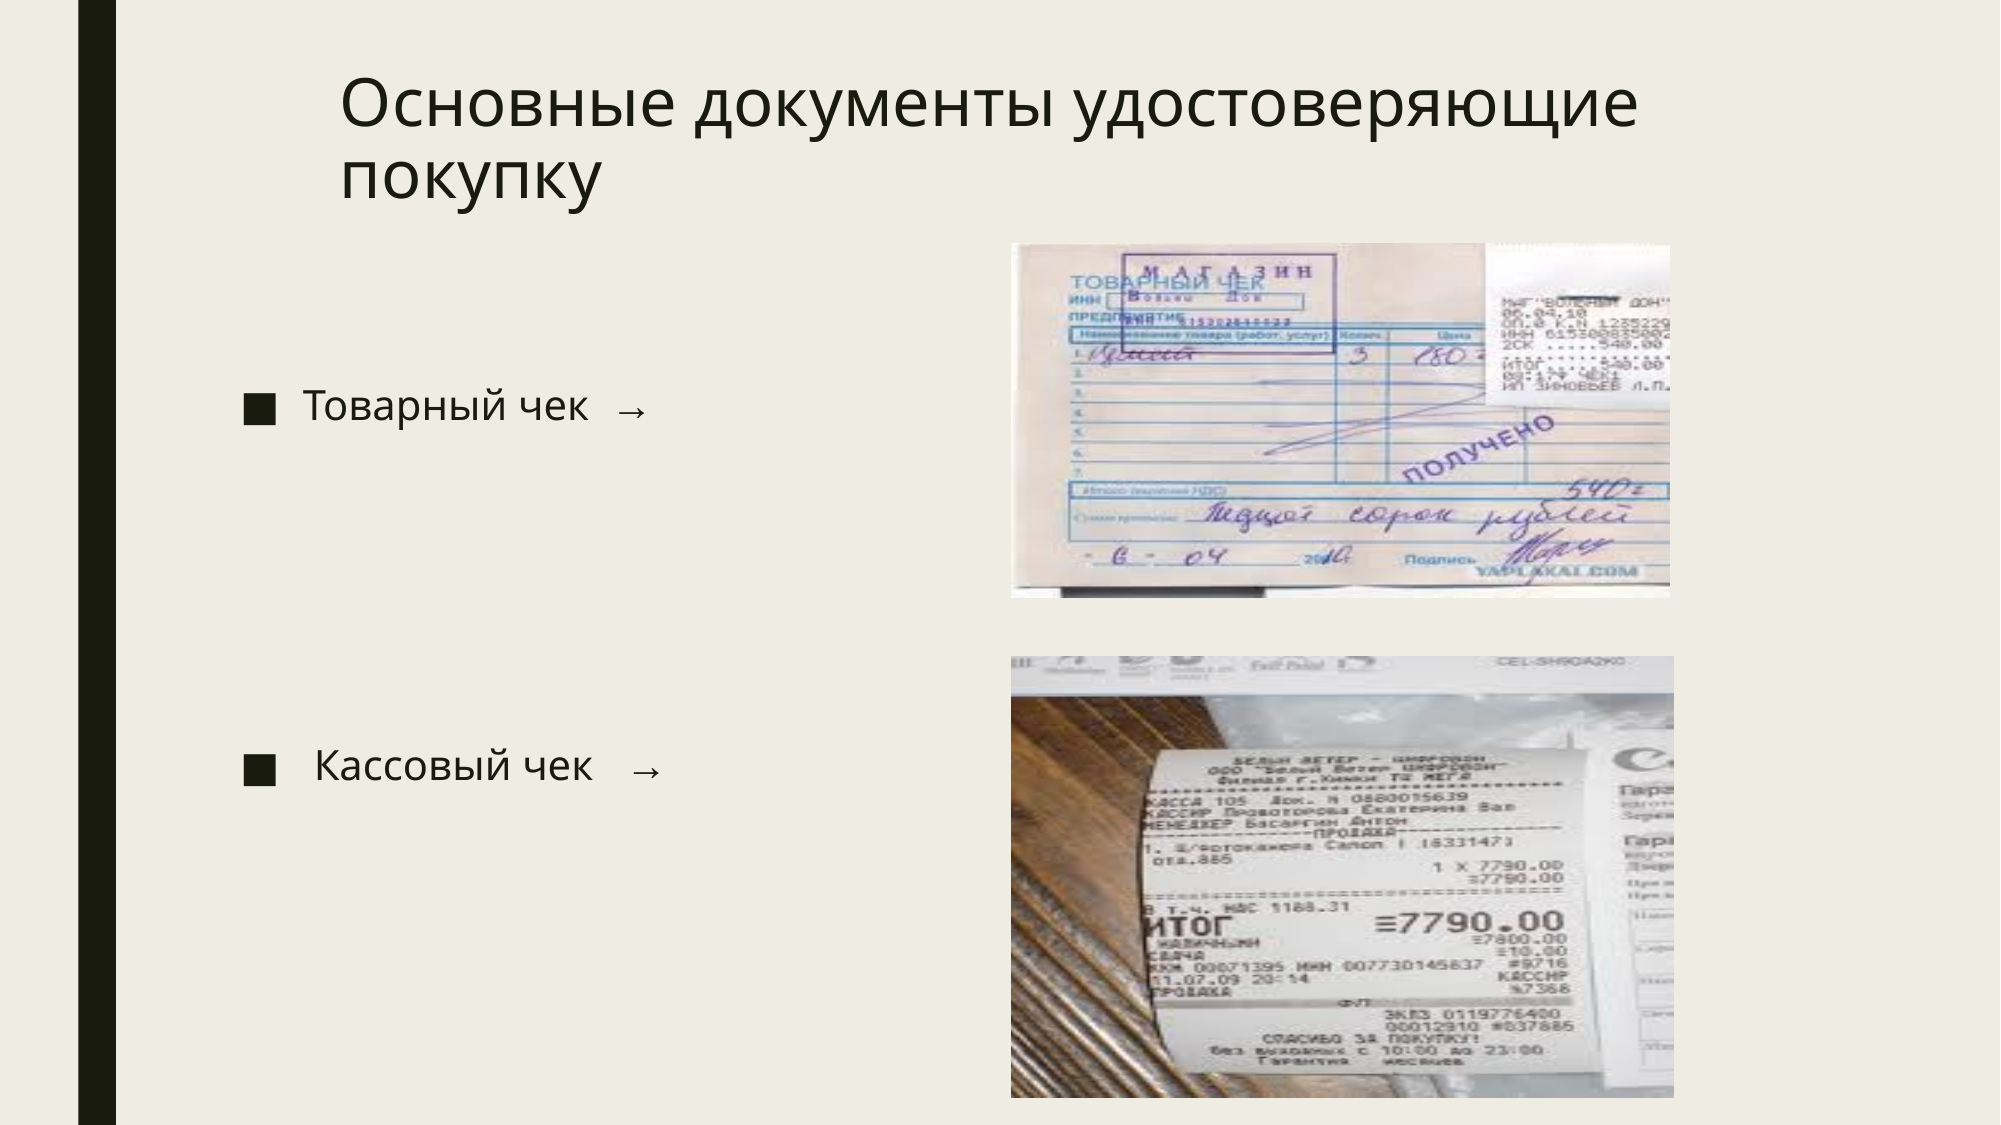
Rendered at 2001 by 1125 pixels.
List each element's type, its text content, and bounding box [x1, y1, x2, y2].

picture [1011, 656, 1674, 1098]
picture [1011, 243, 1670, 598]
title Основные документы удостоверяющие покупку [324, 62, 1675, 244]
list Товарный чек → Кассовый чек → [225, 375, 1800, 963]
